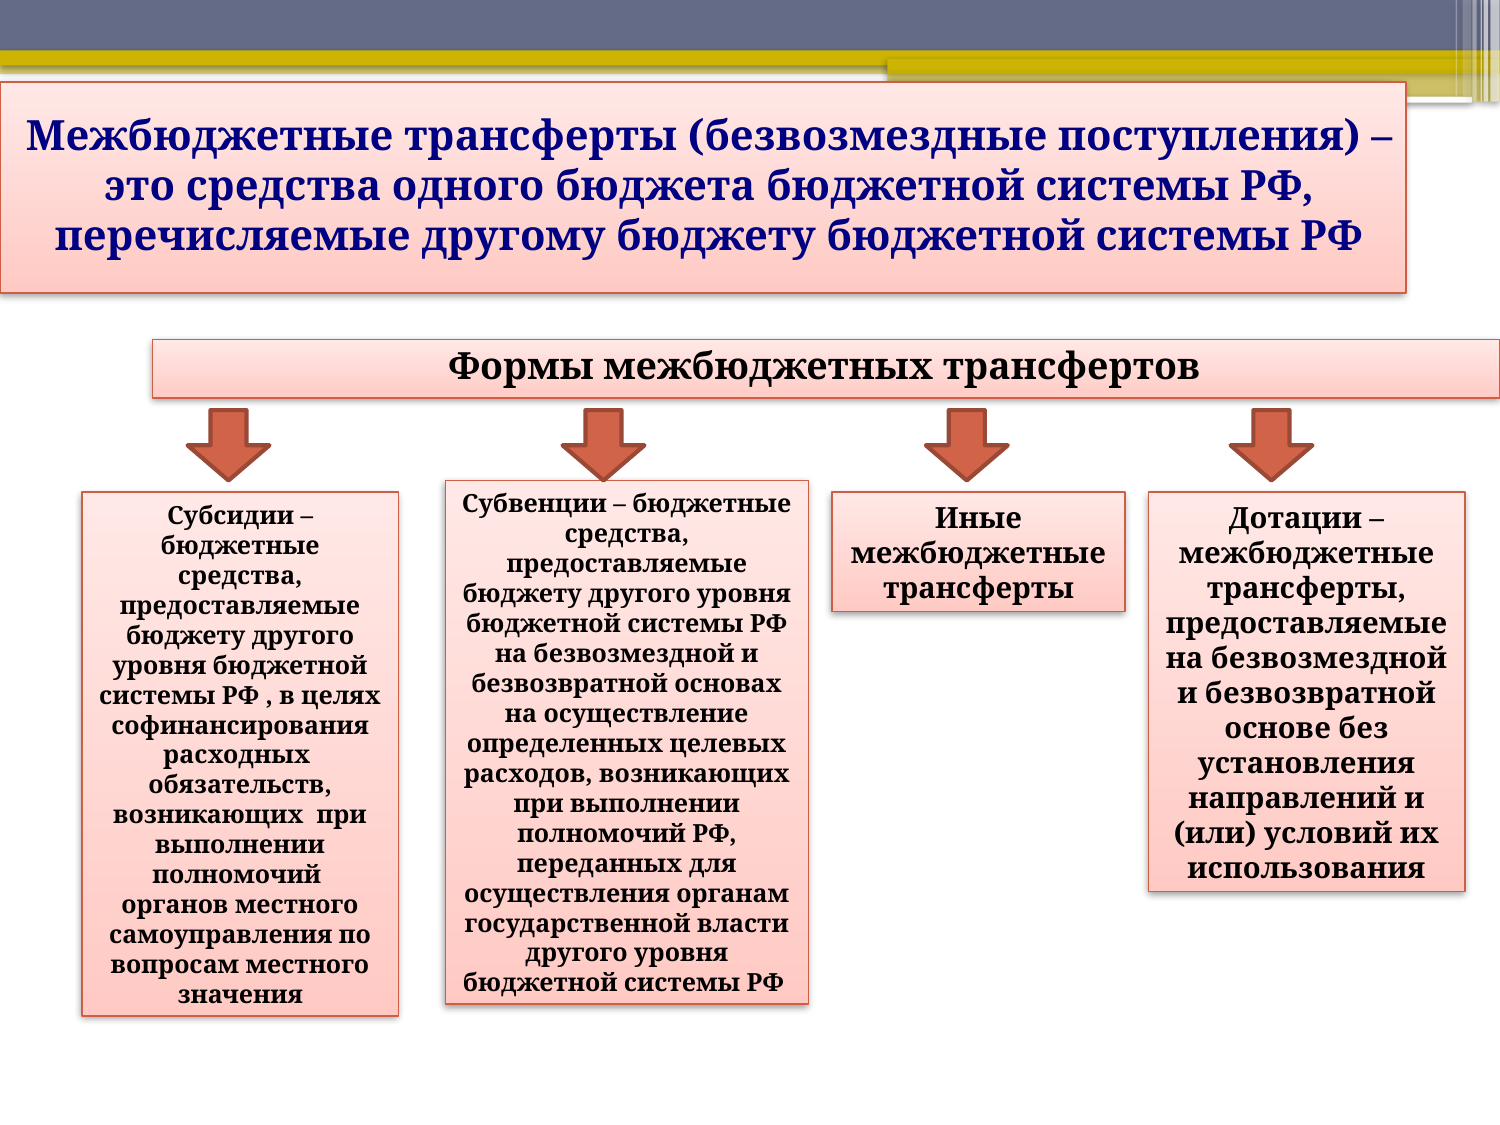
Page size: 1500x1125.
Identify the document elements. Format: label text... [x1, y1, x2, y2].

title Межбюджетные трансферты (безвозмездные поступления) – это средства одного бюджета бюджетной системы РФ, перечисляемые другому бюджету бюджетной системы РФ [0, 81, 1407, 294]
text_box [185, 408, 272, 483]
text_box Иные межбюджетные трансферты [831, 491, 1126, 612]
subtitle Формы межбюджетных трансфертов [152, 339, 1500, 399]
text_box Субвенции – бюджетные средства, предоставляемые бюджету другого уровня бюджетной системы РФ на безвозмездной и безвозвратной основах на осуществление определенных целевых расходов, возникающих при выполнении полномочий РФ, переданных для осуществления органам государственной власти другого уровня бюджетной системы РФ [445, 480, 809, 1005]
text_box [560, 408, 647, 483]
text_box [1228, 408, 1315, 483]
text_box Дотации – межбюджетные трансферты, предоставляемые на безвозмездной и безвозвратной основе без установления направлений и (или) условий их использования [1148, 491, 1466, 892]
text_box [923, 408, 1010, 483]
text_box Субсидии – бюджетные средства, предоставляемые бюджету другого уровня бюджетной системы РФ , в целях софинансирования расходных обязательств, возникающих при выполнении полномочий органов местного самоуправления по вопросам местного значения [81, 491, 399, 1017]
